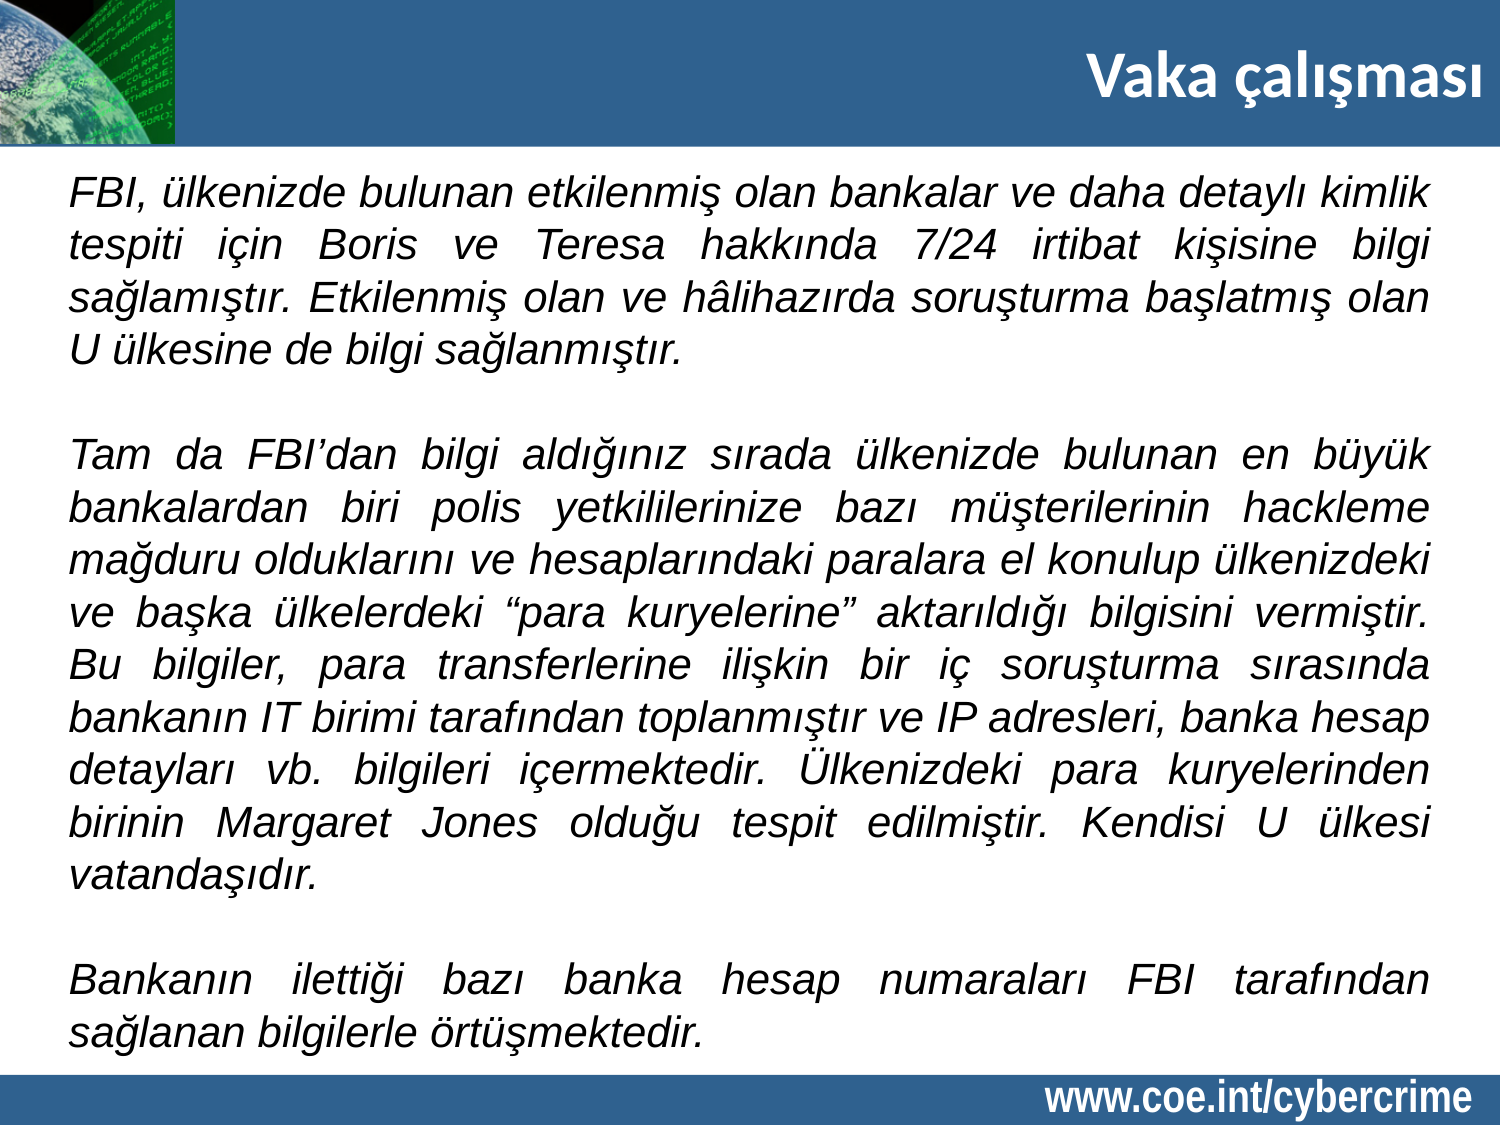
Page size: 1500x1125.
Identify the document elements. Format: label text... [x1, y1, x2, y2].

text_box FBI, ülkenizde bulunan etkilenmiş olan bankalar ve daha detaylı kimlik tespiti için Boris ve Teresa hakkında 7/24 irtibat kişisine bilgi sağlamıştır. Etkilenmiş olan ve hâlihazırda soruşturma başlatmış olan U ülkesine de bilgi sağlanmıştır. Tam da FBI’dan bilgi aldığınız sırada ülkenizde bulunan en büyük bankalardan biri polis yetkililerinize bazı müşterilerinin hackleme mağduru olduklarını ve hesaplarındaki paralara el konulup ülkenizdeki ve başka ülkelerdeki “para kuryelerine” aktarıldığı bilgisini vermiştir. Bu bilgiler, para transferlerine ilişkin bir iç soruşturma sırasında bankanın IT birimi tarafından toplanmıştır ve IP adresleri, banka hesap detayları vb. bilgileri içermektedir. Ülkenizdeki para kuryelerinden birinin Margaret Jones olduğu tespit edilmiştir. Kendisi U ülkesi vatandaşıdır. Bankanın ilettiği bazı banka hesap numaraları FBI tarafından sağlanan bilgilerle örtüşmektedir. [53, 156, 1447, 1064]
text_box www.coe.int/cybercrime [1030, 1059, 1500, 1125]
text_box [0, 1073, 1030, 1125]
text_box Vaka çalışması [177, 0, 1500, 149]
picture [0, 0, 175, 144]
